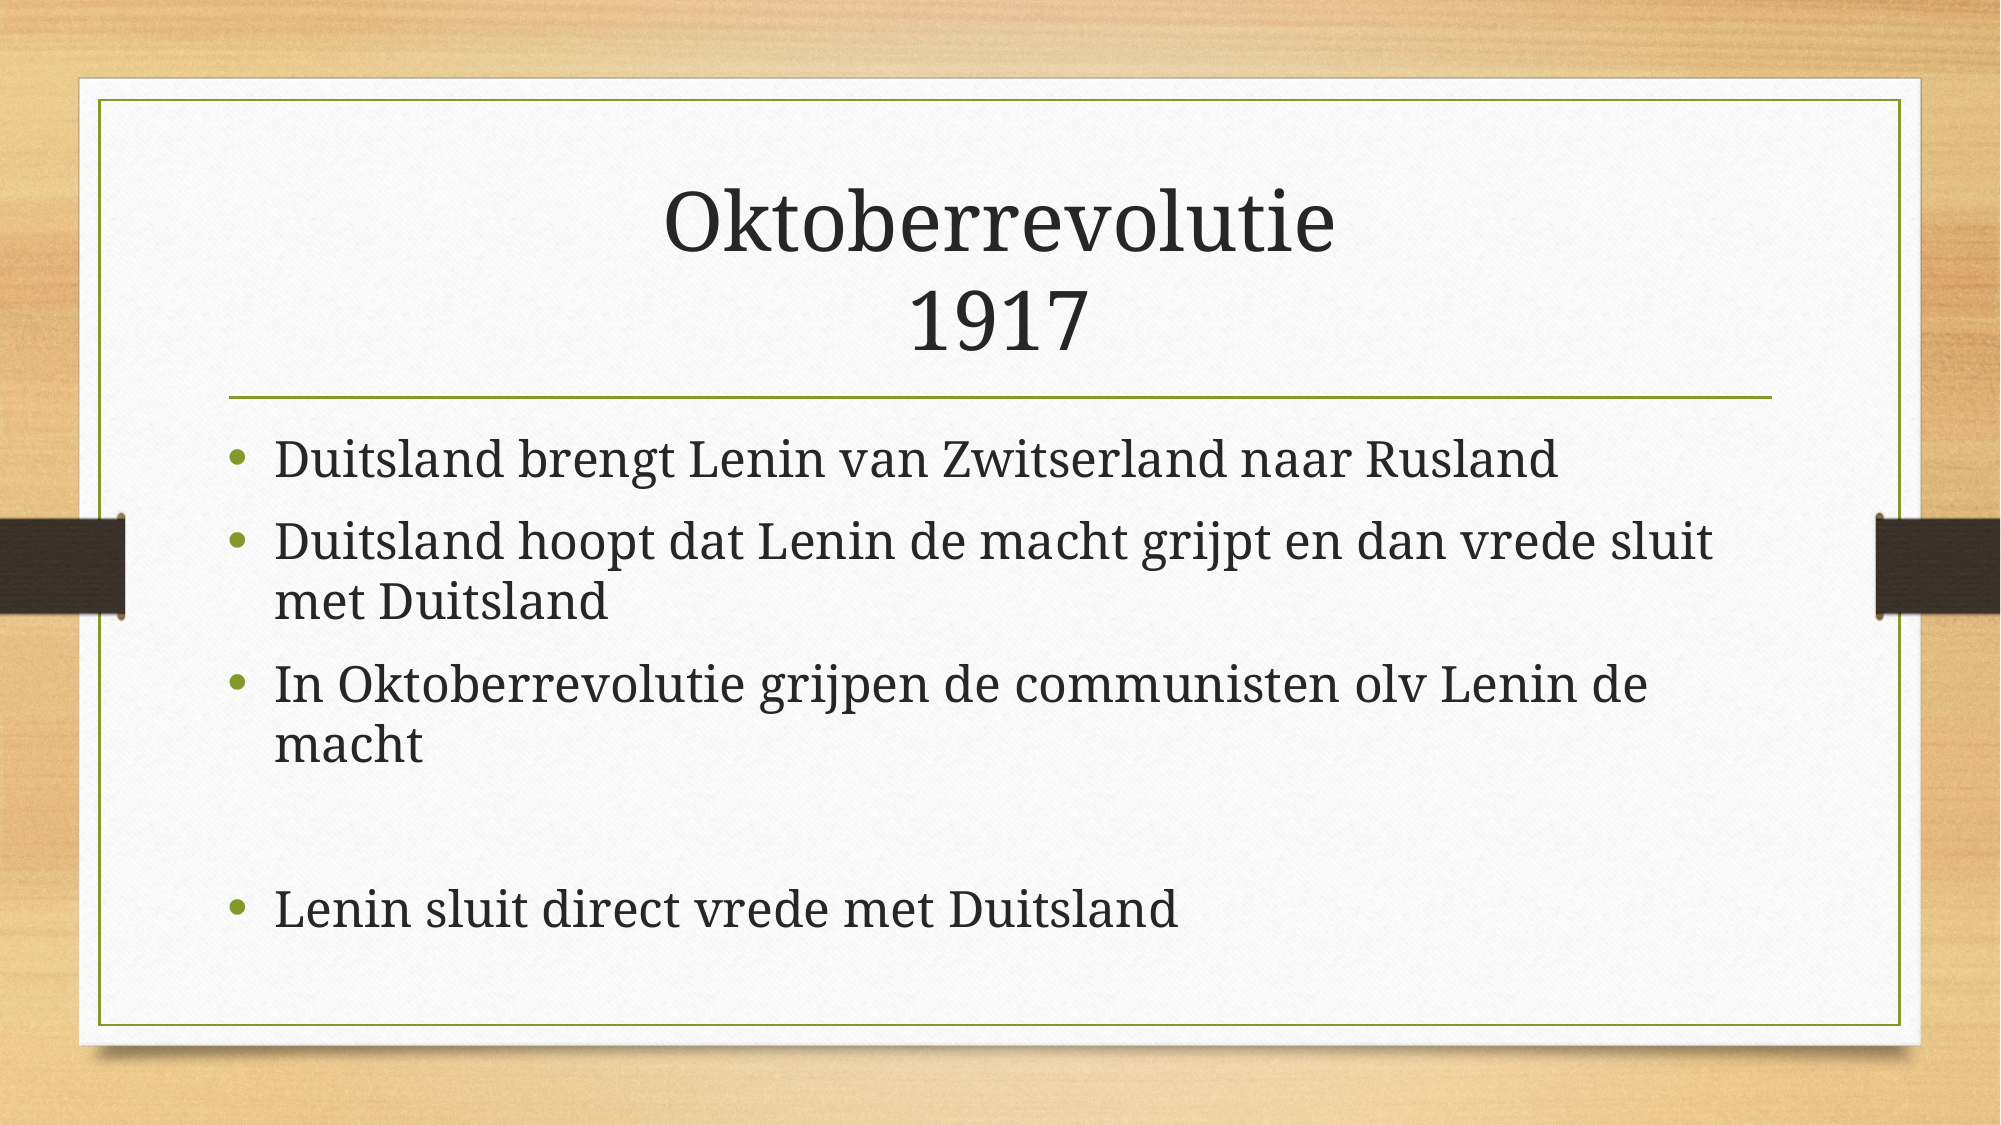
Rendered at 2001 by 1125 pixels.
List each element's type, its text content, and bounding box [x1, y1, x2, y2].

picture [0, 0, 2001, 1125]
list Duitsland brengt Lenin van Zwitserland naar Rusland Duitsland hoopt dat Lenin de macht grijpt en dan vrede sluit met Duitsland In Oktoberrevolutie grijpen de communisten olv Lenin de macht Lenin sluit direct vrede met Duitsland [212, 419, 1788, 964]
title Oktoberrevolutie 1917 [212, 161, 1788, 375]
